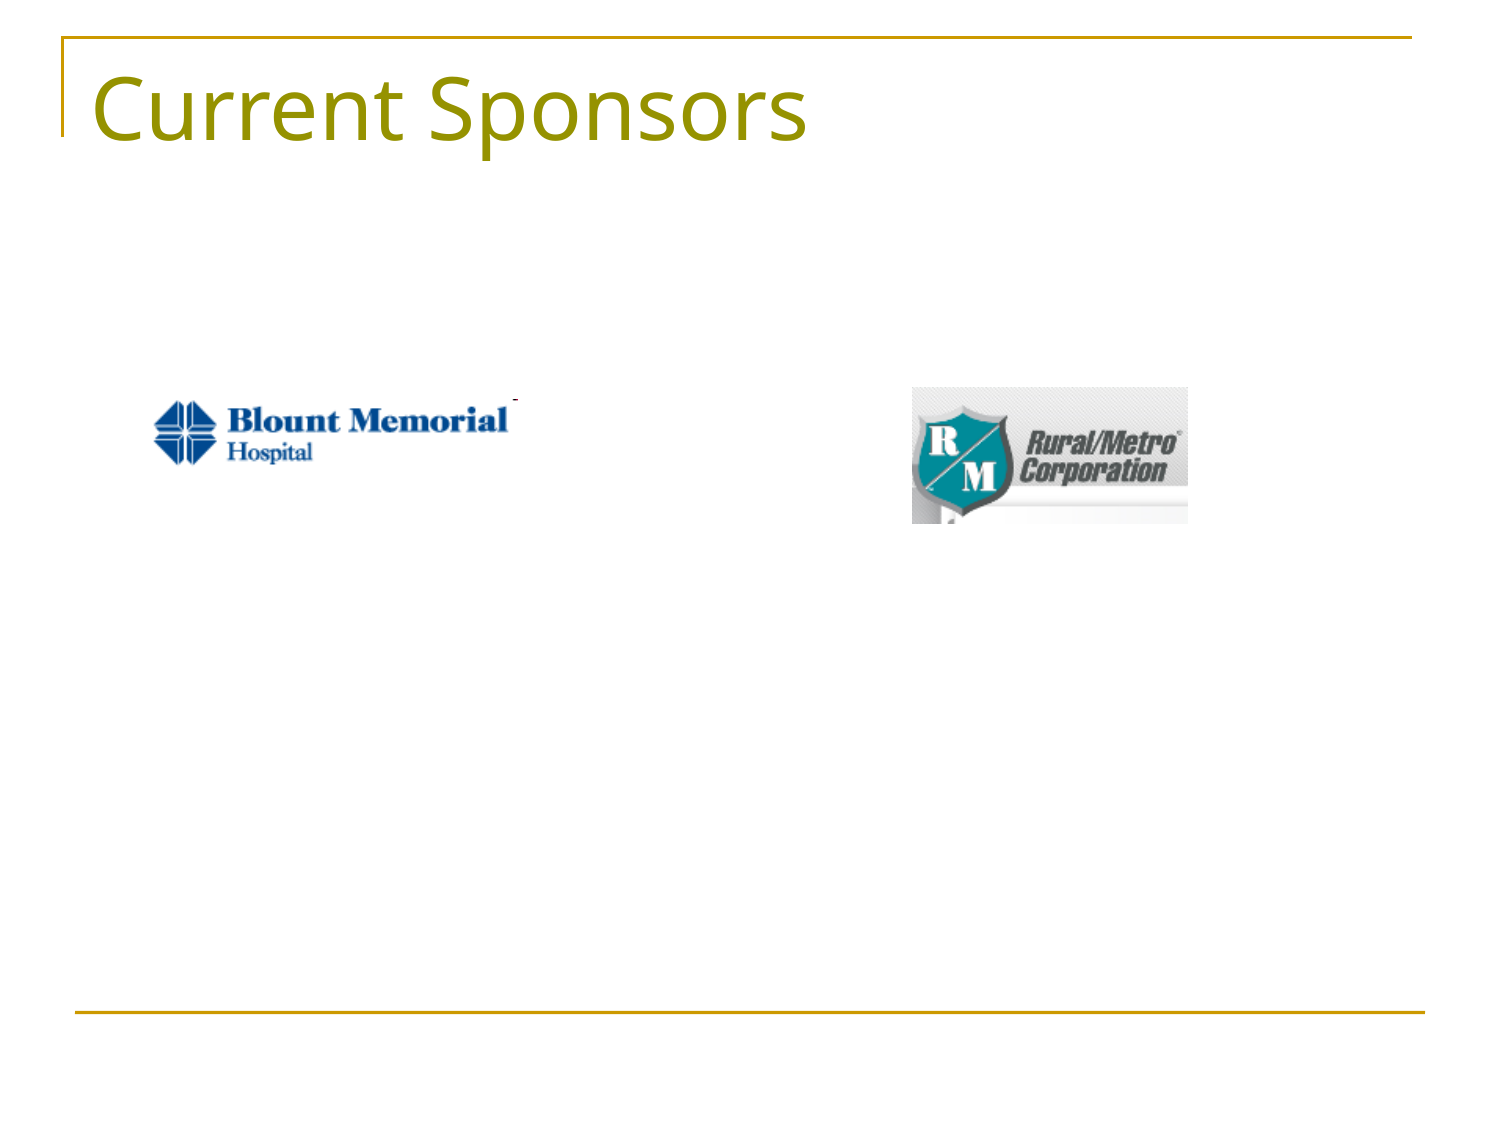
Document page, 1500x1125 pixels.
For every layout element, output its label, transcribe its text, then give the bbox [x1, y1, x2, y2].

picture [137, 399, 518, 468]
picture [912, 387, 1188, 524]
title Current Sponsors [74, 45, 1426, 233]
